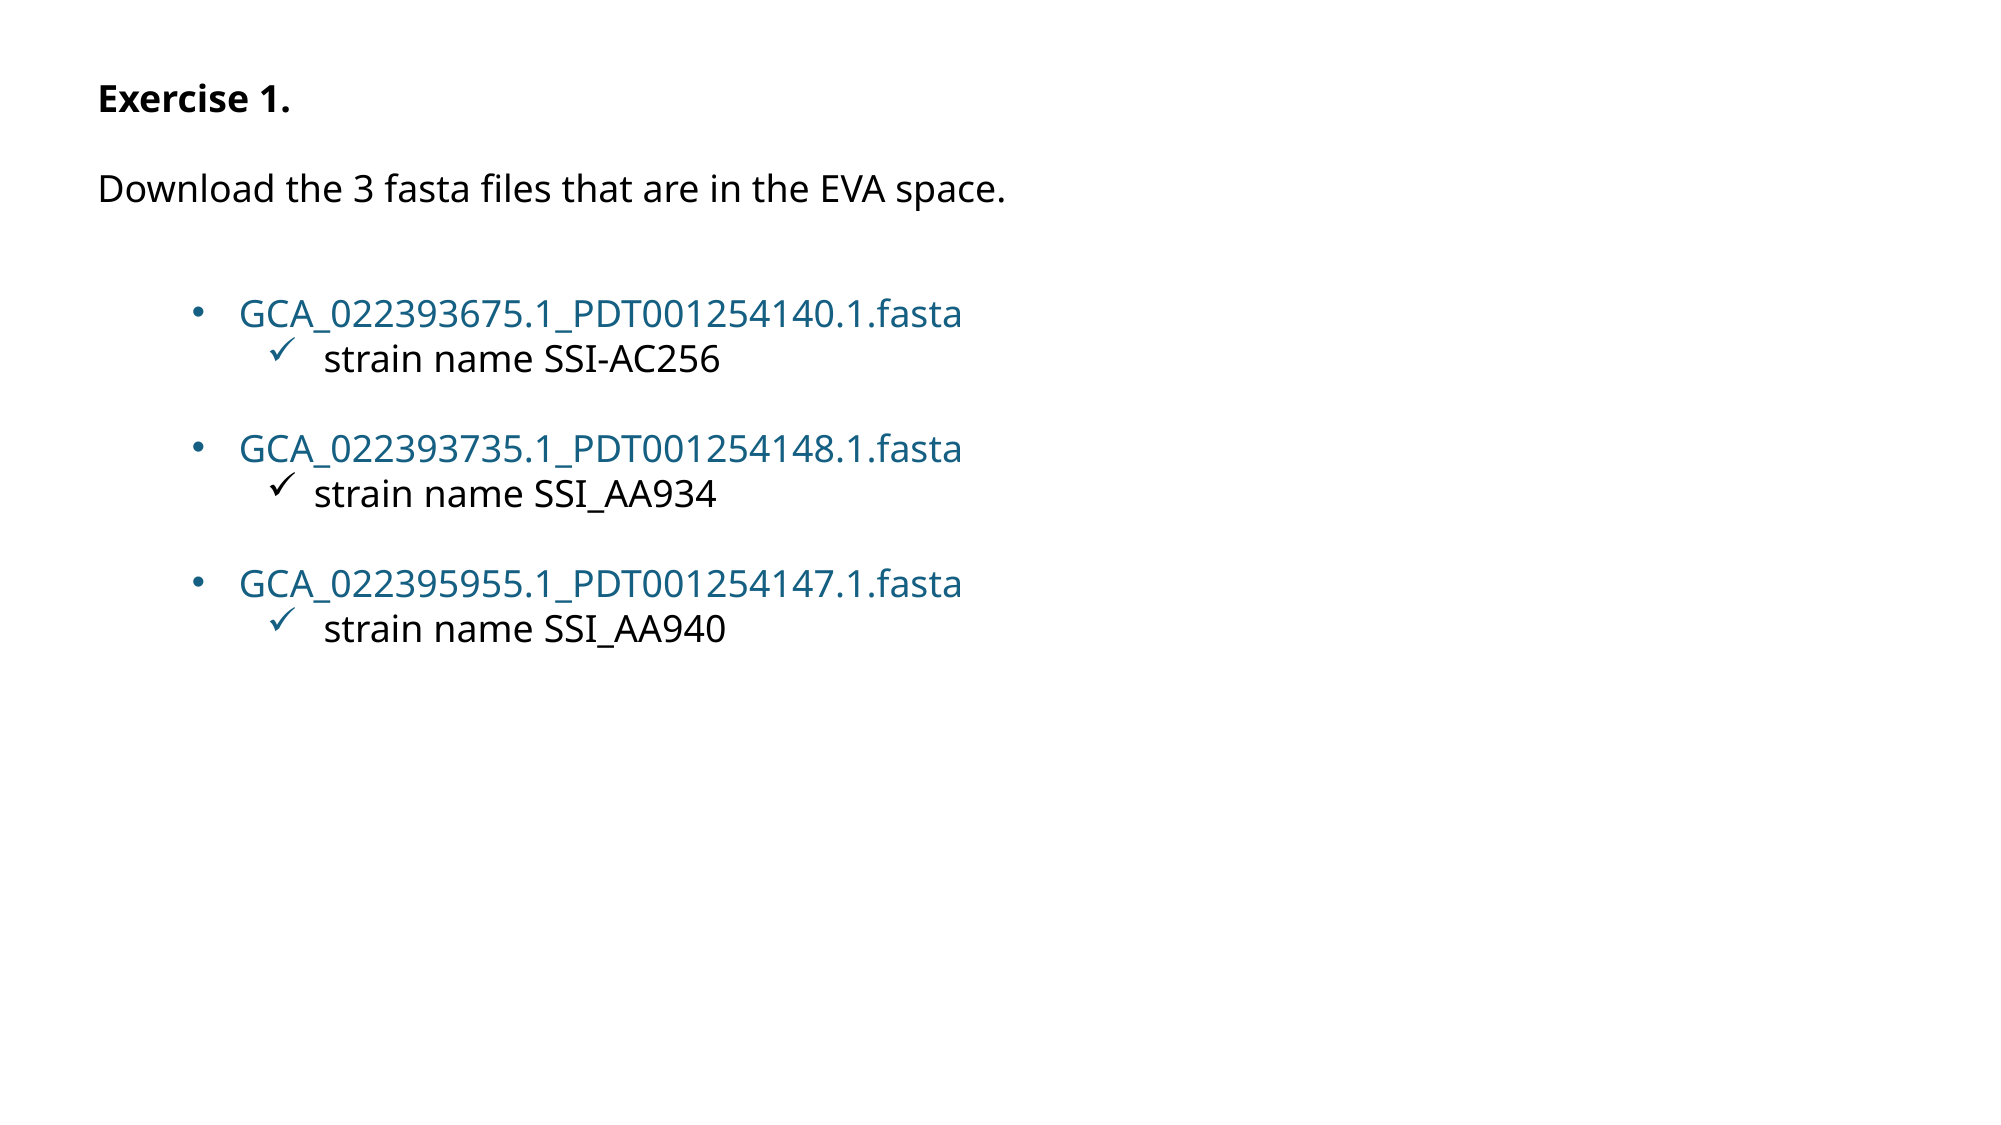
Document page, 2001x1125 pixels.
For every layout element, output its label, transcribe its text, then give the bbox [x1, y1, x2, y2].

text_box Exercise 1. Download the 3 fasta files that are in the EVA space. [82, 67, 1083, 218]
text_box GCA_022393675.1_PDT001254140.1.fasta strain name SSI-AC256 GCA_022393735.1_PDT001254148.1.fasta strain name SSI_AA934 GCA_022395955.1_PDT001254147.1.fasta strain name SSI_AA940 [177, 282, 988, 702]
